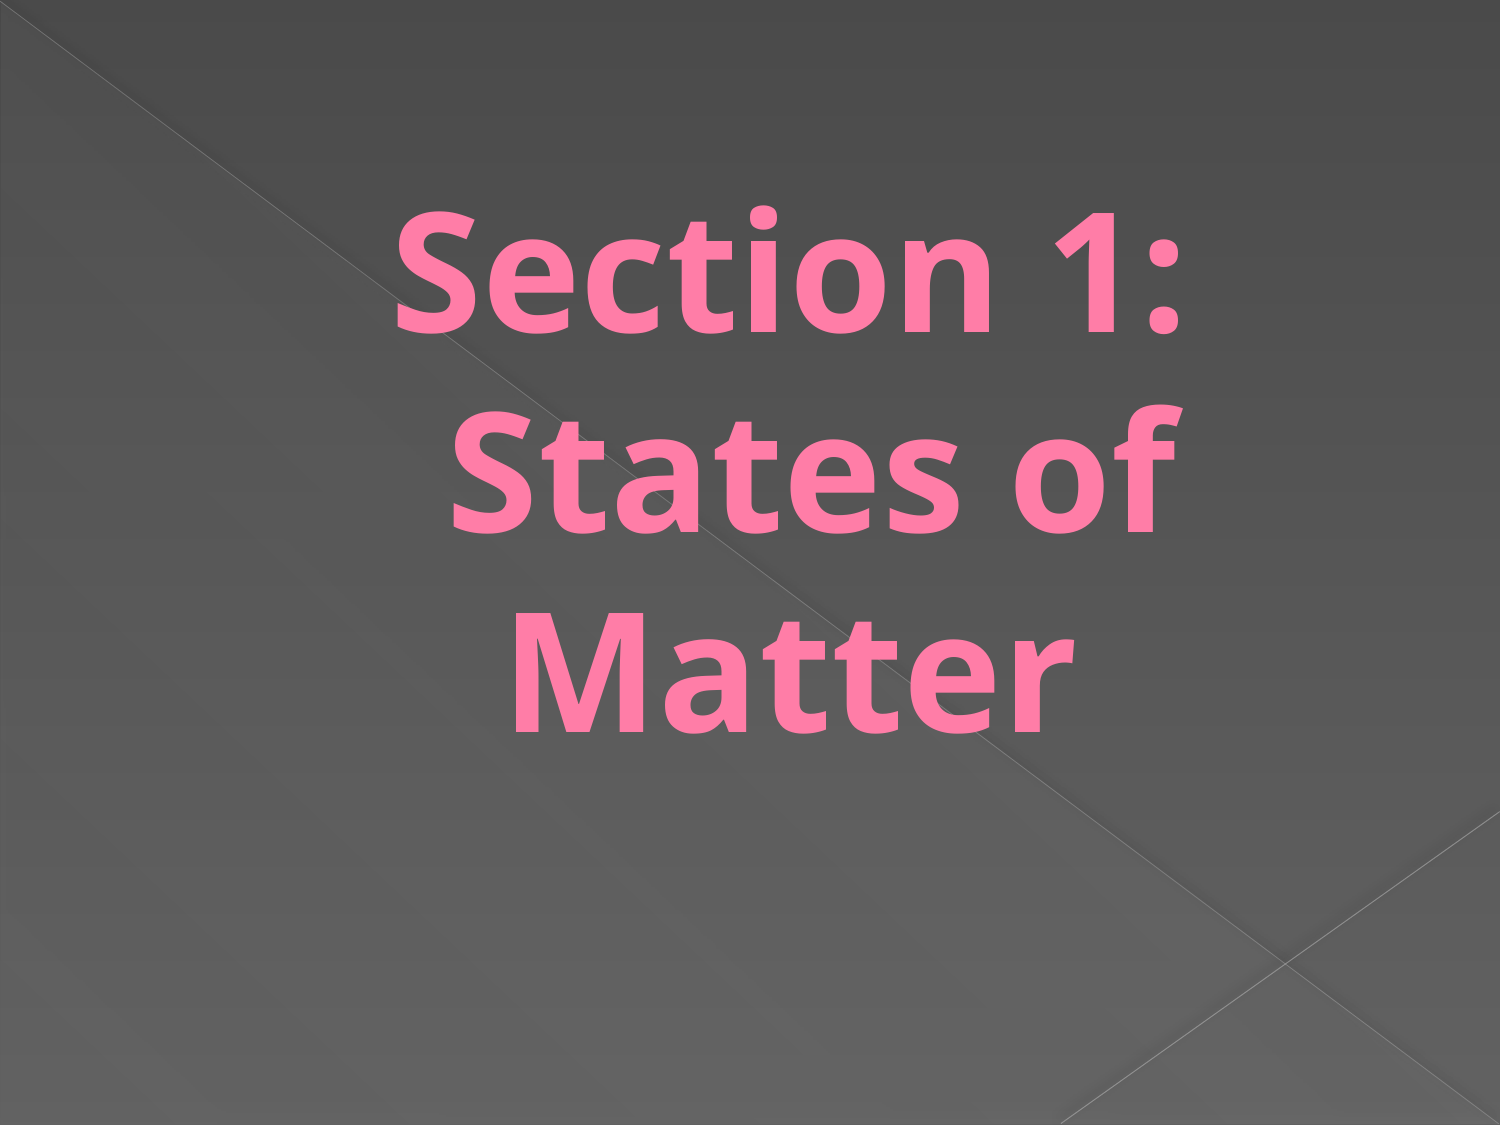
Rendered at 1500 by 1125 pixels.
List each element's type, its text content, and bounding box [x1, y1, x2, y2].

title Section 1: States of Matter [75, 43, 1425, 888]
